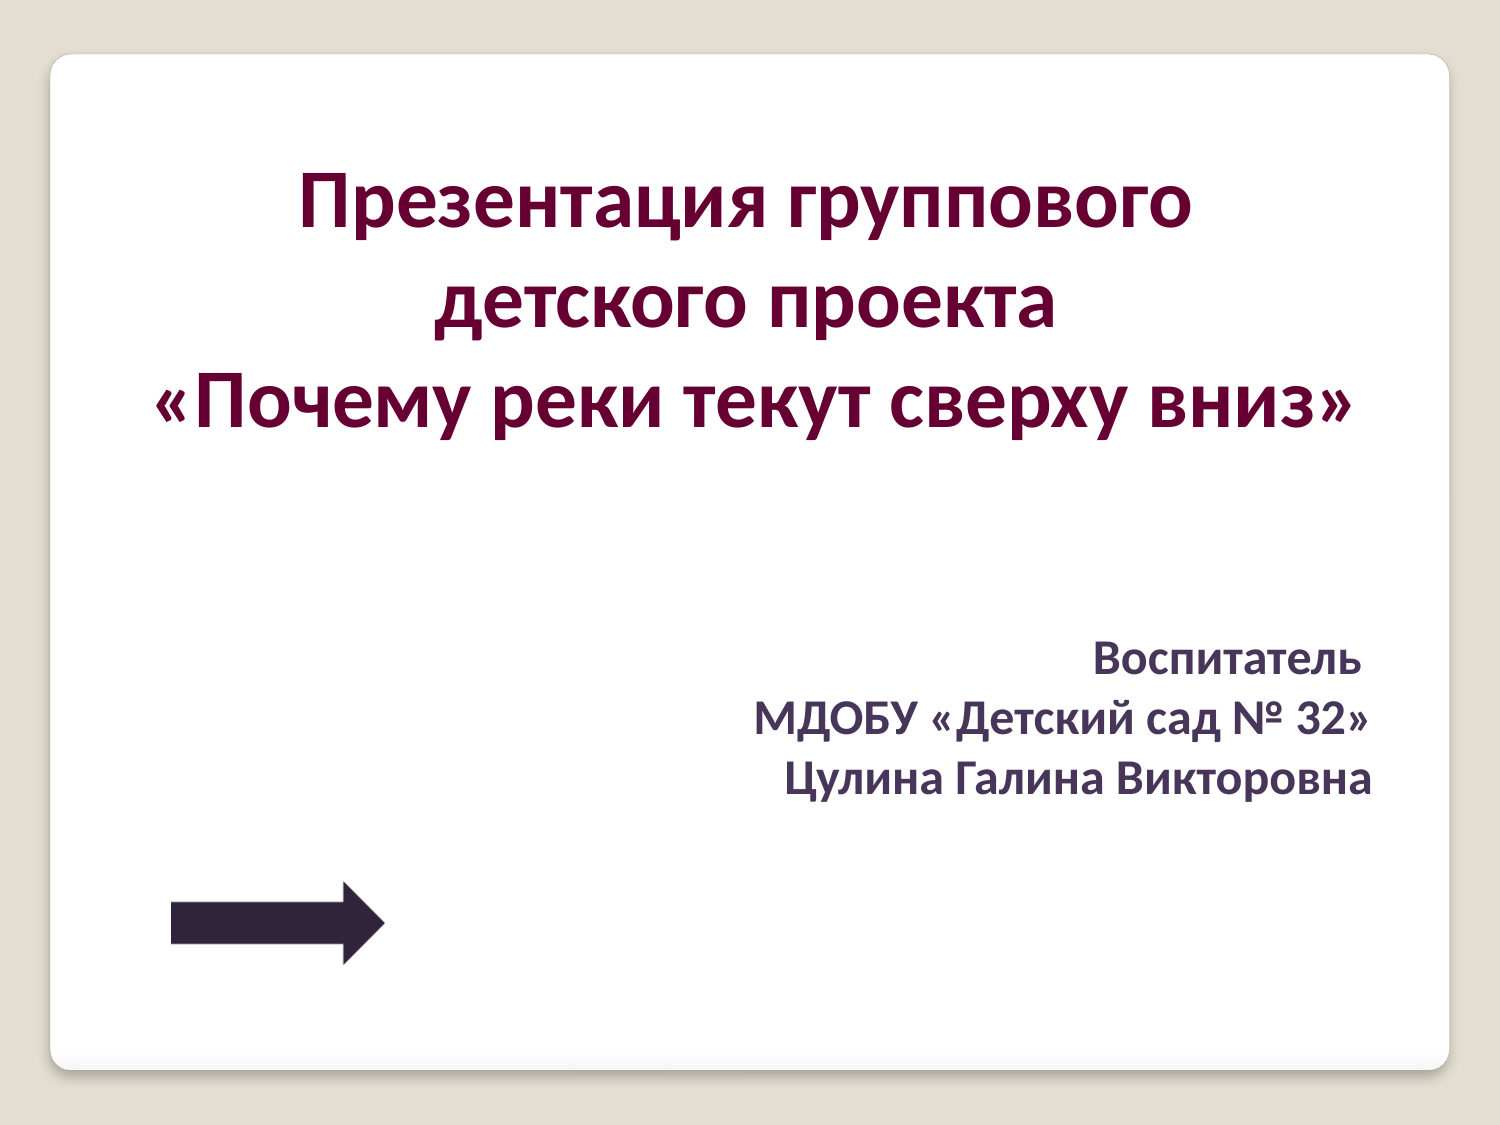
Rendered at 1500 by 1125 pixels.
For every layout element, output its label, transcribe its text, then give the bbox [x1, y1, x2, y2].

picture [170, 881, 385, 965]
text_box Презентация группового детского проекта «Почему реки текут сверху вниз» Воспитатель МДОБУ «Детский сад № 32» Цулина Галина Викторовна [123, 137, 1388, 812]
